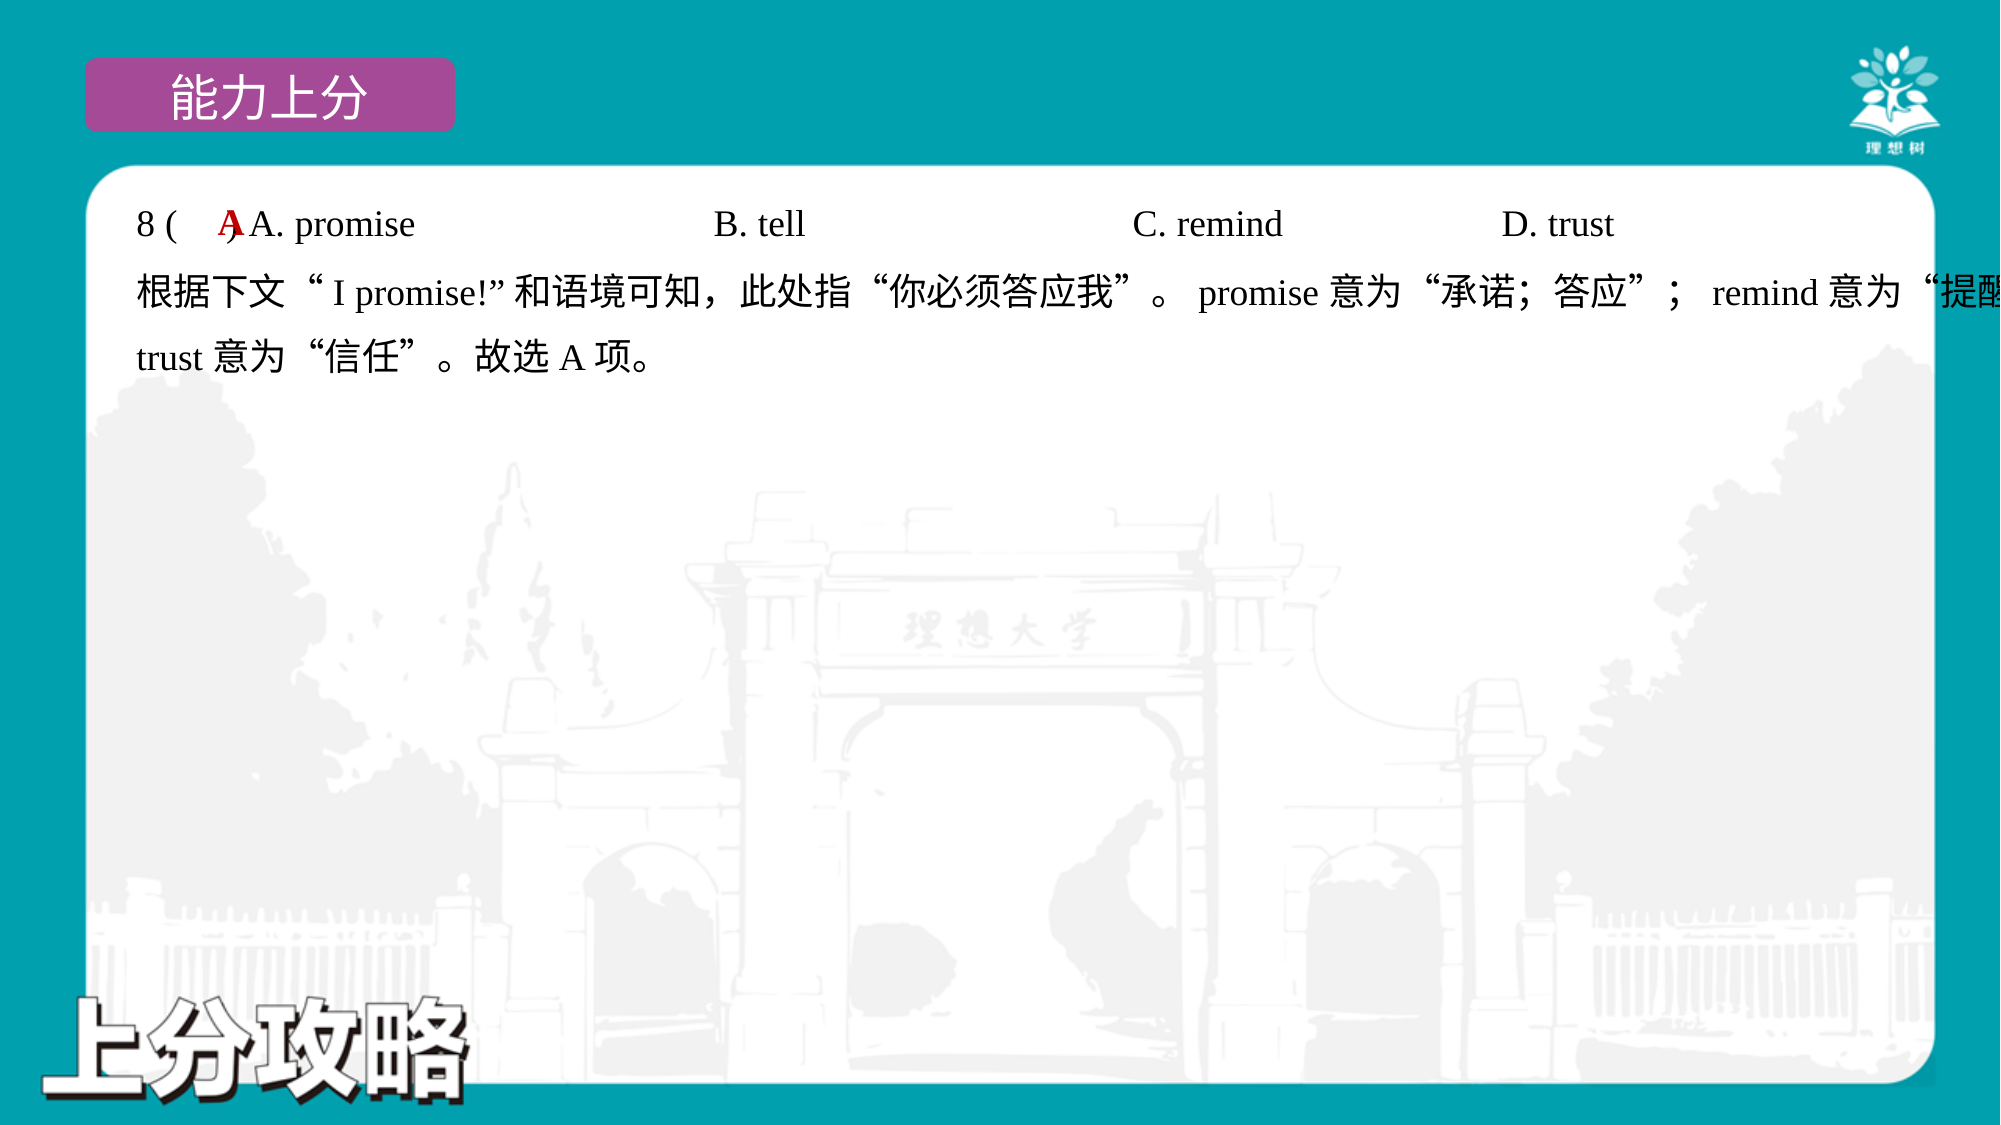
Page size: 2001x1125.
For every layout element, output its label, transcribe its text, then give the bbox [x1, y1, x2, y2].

text_box A [204, 176, 259, 236]
text_box 8 ( ) A. promise B. tell C. remind D. trust [136, 176, 1865, 237]
picture [0, 0, 2000, 1125]
text_box 根据下文“I promise!”和语境可知，此处指“你必须答应我”。promise意为“承诺；答应”；remind意为“提醒”； trust意为“信任”。故选A项。 [136, 244, 1865, 372]
